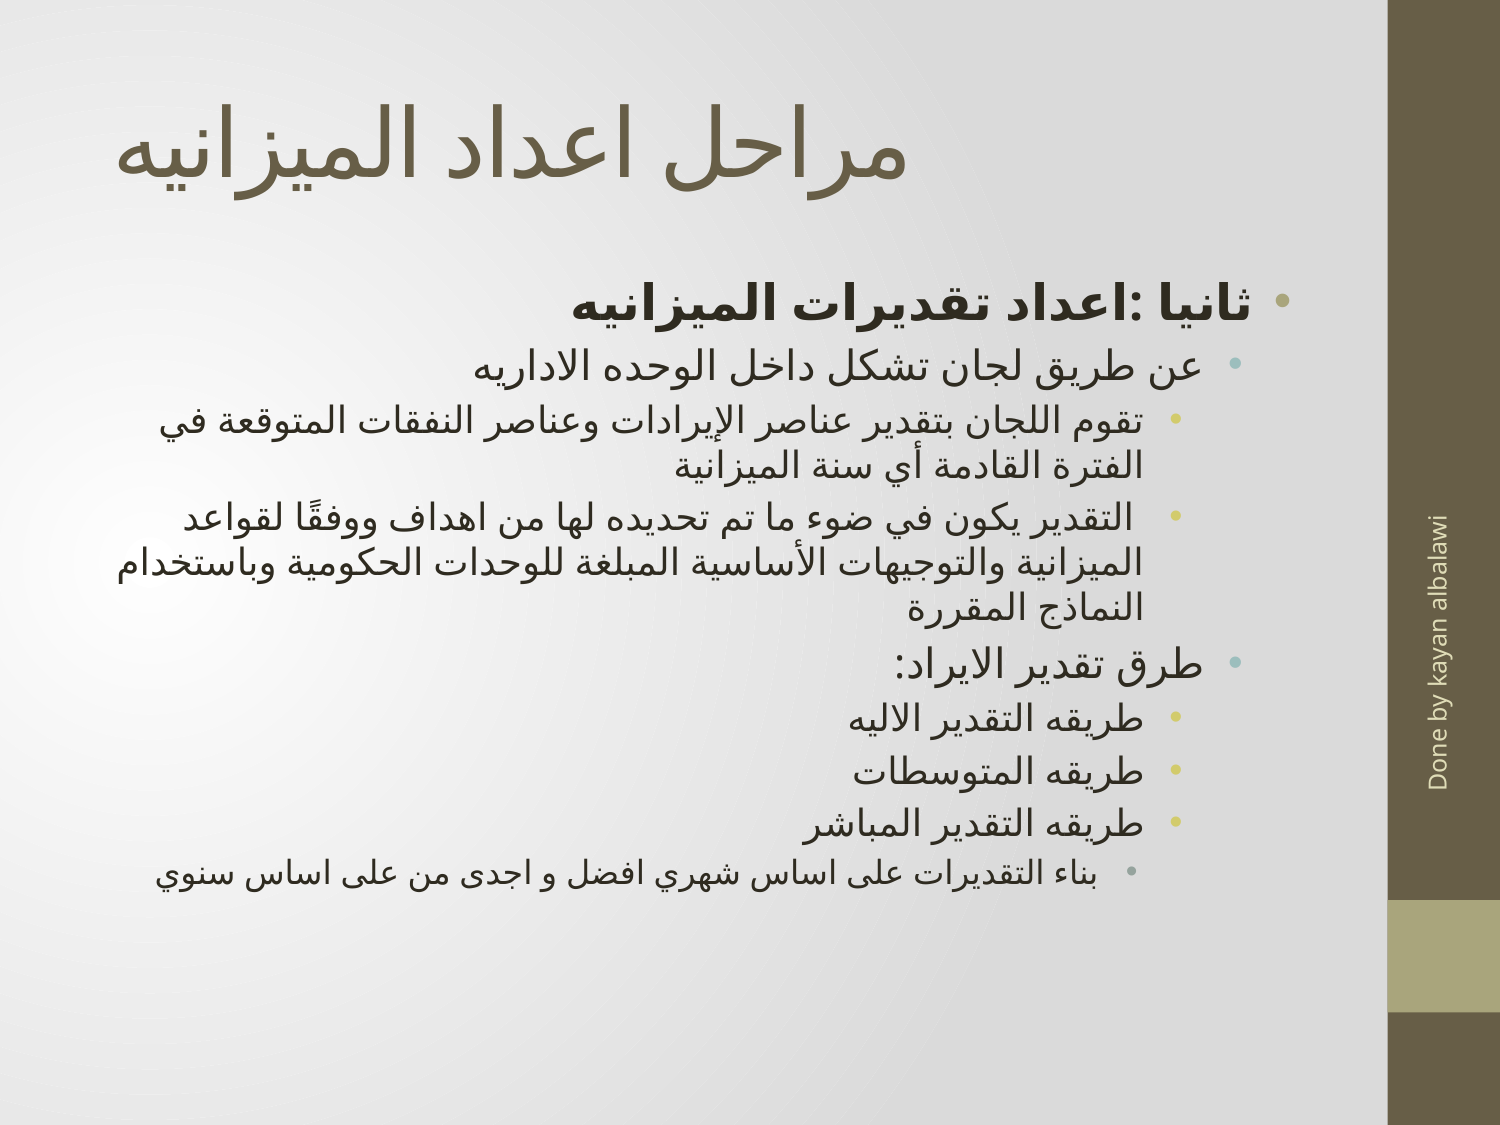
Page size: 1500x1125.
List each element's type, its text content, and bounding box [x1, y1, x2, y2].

footer Done by kayan albalawi [1408, 500, 1469, 889]
title مراحل اعداد الميزانيه [75, 45, 1325, 233]
list ثانيا :اعداد تقديرات الميزانيه عن طريق لجان تشكل داخل الوحده الاداريه تقوم اللجان بتقدير عناصر الإيرادات وعناصر النفقات المتوقعة في الفترة القادمة أي سنة الميزانية التقدير يكون في ضوء ما تم تحديده لها من اهداف ووفقًا لقواعد الميزانية والتوجيهات الأساسية المبلغة للوحدات الحكومية وباستخدام النماذج المقررة طرق تقدير الايراد: طريقه التقدير الاليه طريقه المتوسطات طريقه التقدير المباشر بناء التقديرات على اساس شهري افضل و اجدى من على اساس سنوي [75, 262, 1325, 1050]
